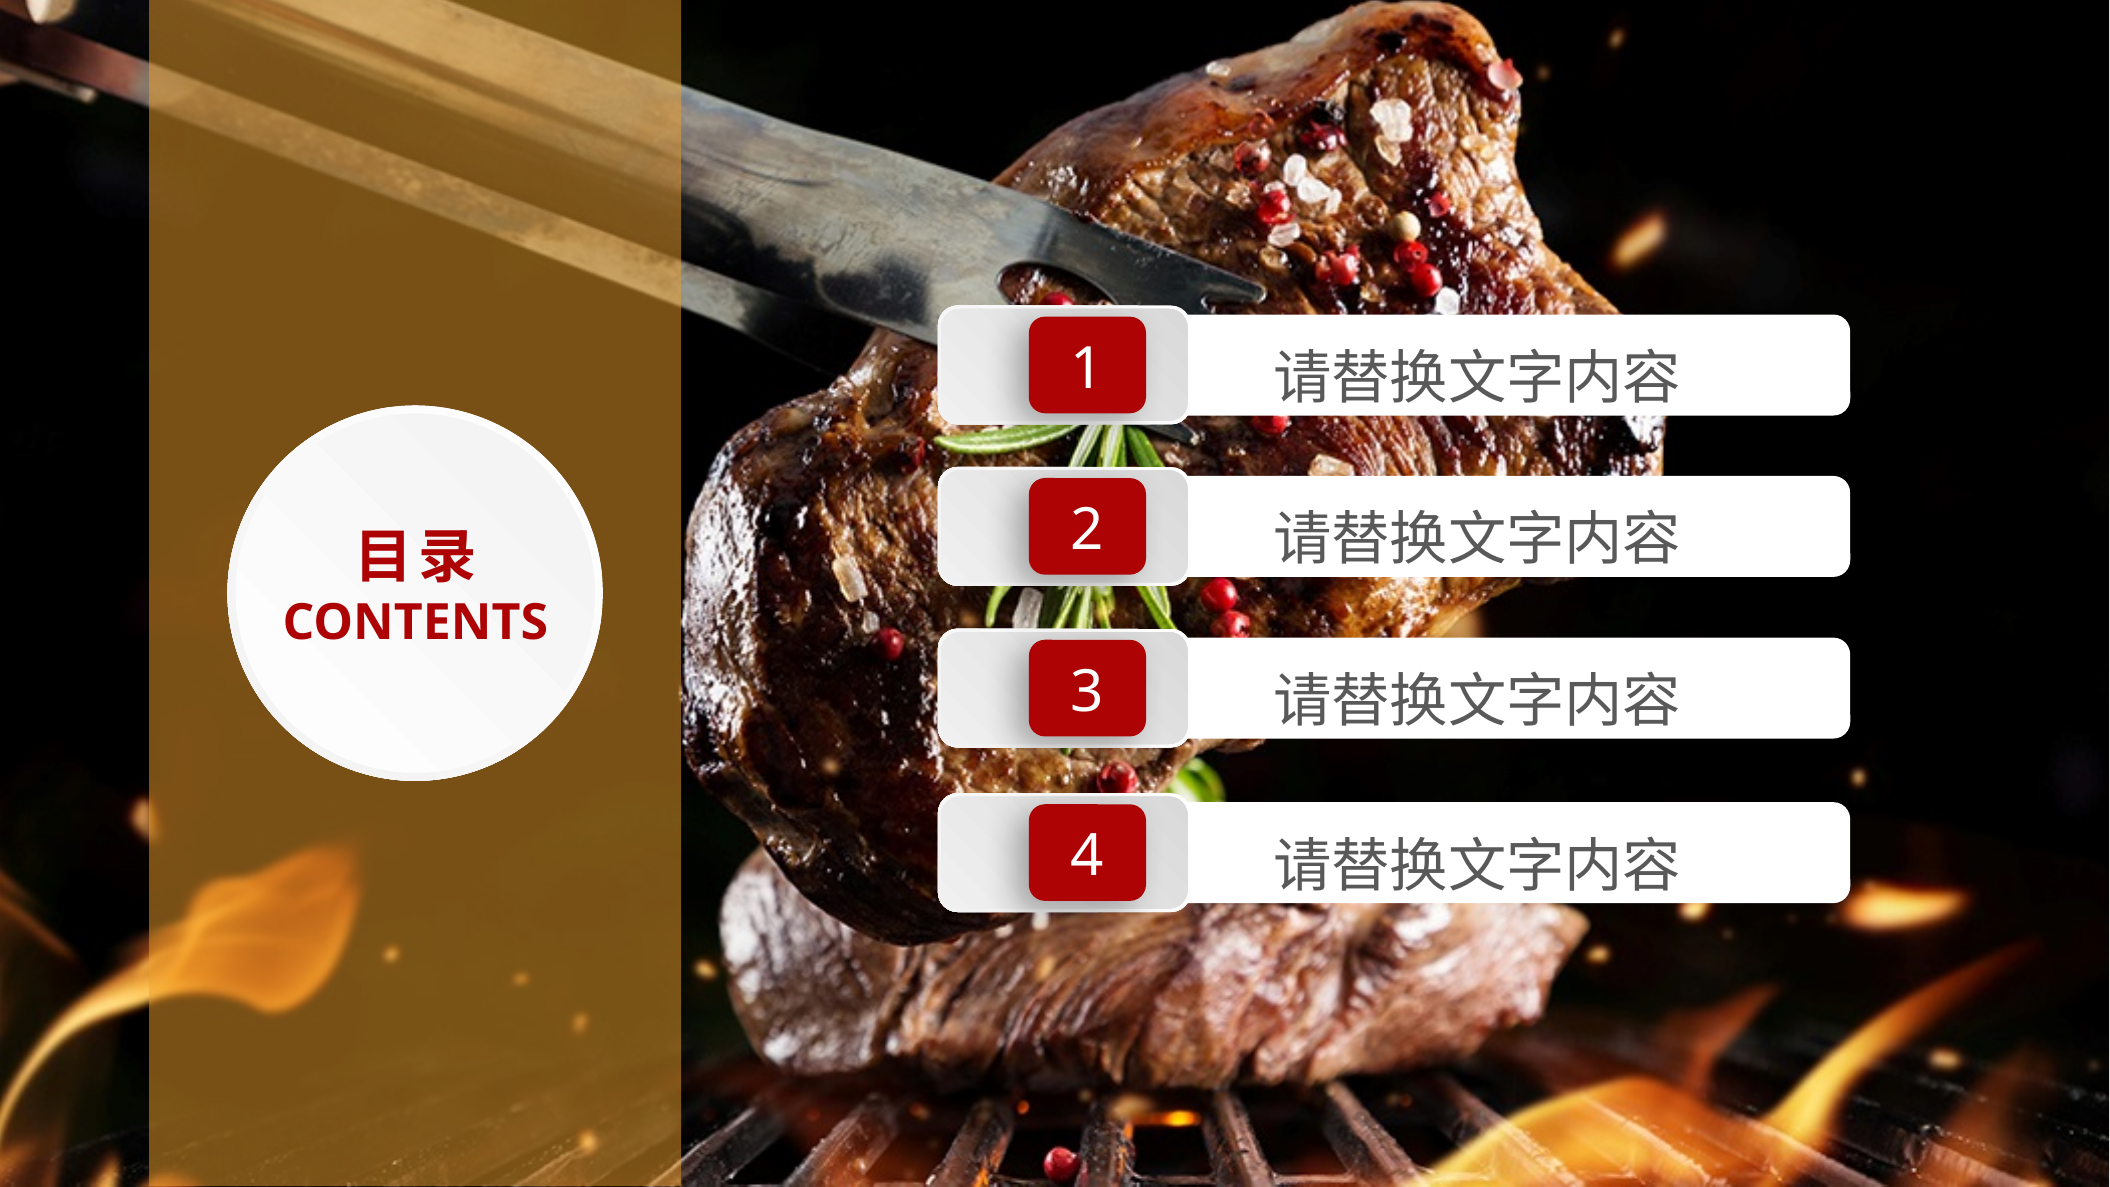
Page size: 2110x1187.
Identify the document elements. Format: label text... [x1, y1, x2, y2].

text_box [937, 305, 1191, 425]
text_box [1191, 636, 1852, 740]
text_box [682, 0, 2110, 1187]
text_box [937, 466, 1191, 586]
text_box 请替换文字内容 [1258, 480, 1697, 579]
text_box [937, 628, 1191, 748]
text_box 请替换文字内容 [1258, 641, 1697, 741]
text_box [1191, 801, 1852, 905]
text_box [148, 0, 682, 1187]
text_box [1191, 474, 1852, 579]
text_box 请替换文字内容 [1258, 318, 1697, 418]
text_box 请替换文字内容 [1258, 806, 1697, 905]
text_box [1191, 313, 1852, 417]
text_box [937, 793, 1191, 913]
text_box [0, 0, 148, 1187]
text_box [227, 405, 603, 781]
